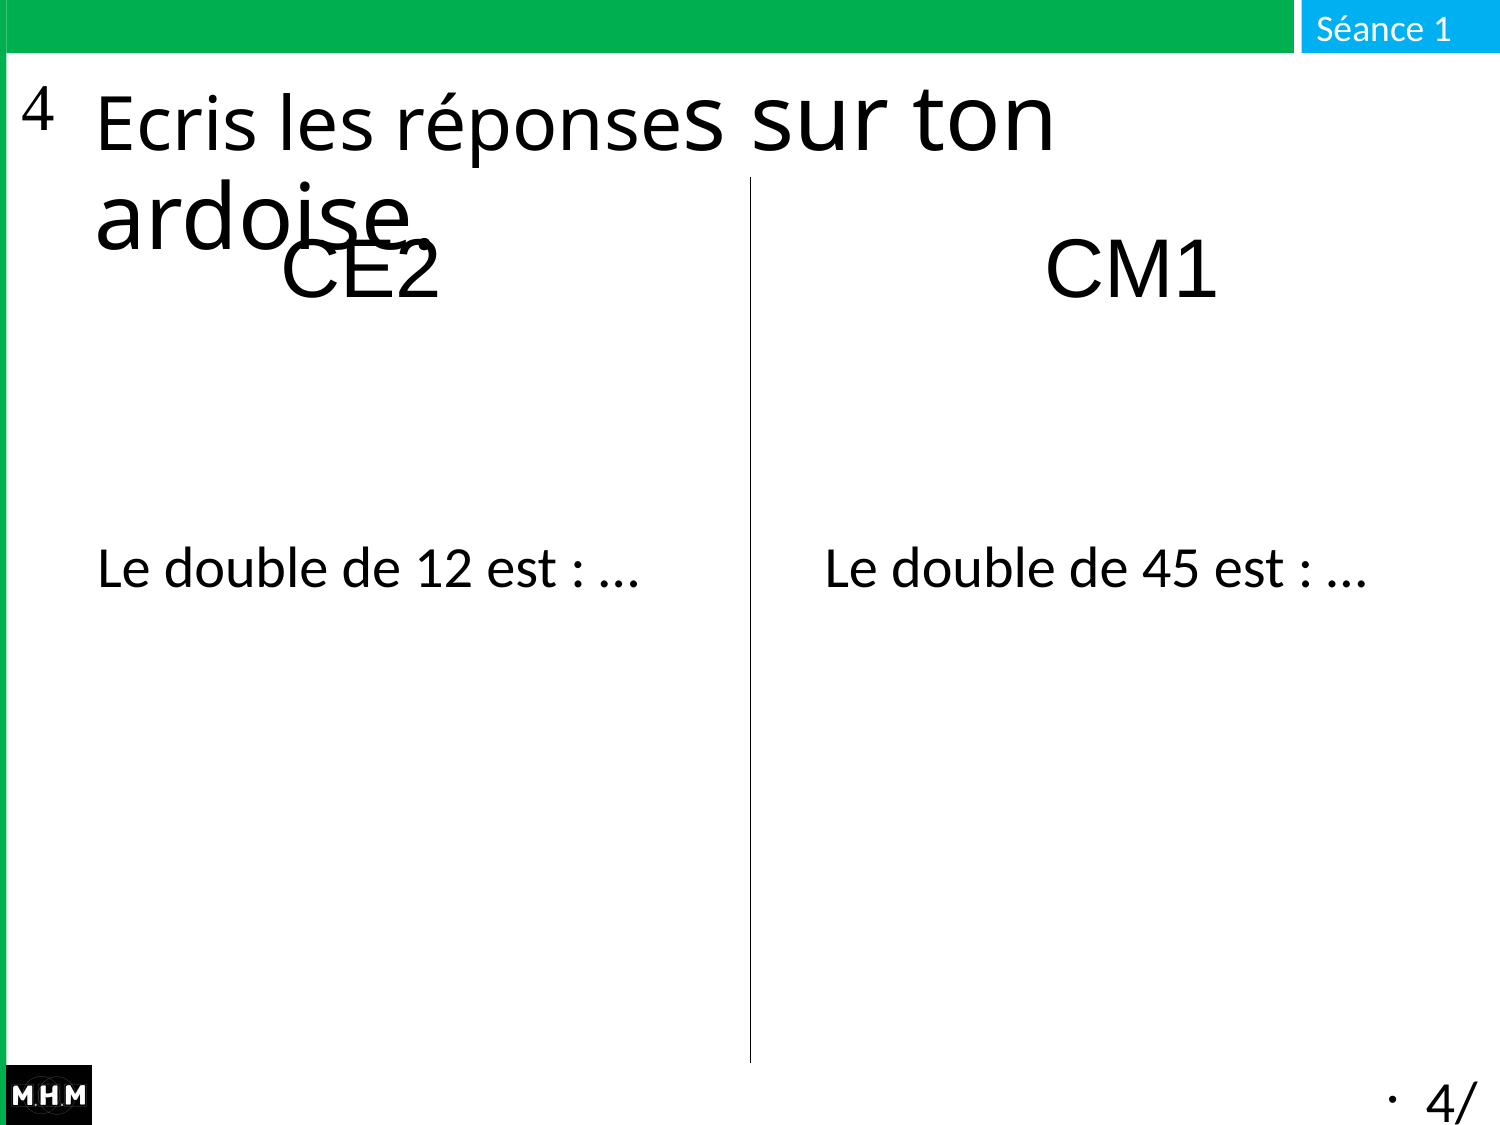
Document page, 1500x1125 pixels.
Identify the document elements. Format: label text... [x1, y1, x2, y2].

title Ecris les réponses sur ton ardoise. [79, 64, 1374, 153]
text_box CE2 CM1 [265, 206, 1241, 315]
list 4/8 [1373, 1064, 1500, 1125]
text_box Le double de 12 est : … [82, 452, 655, 697]
picture [6, 1065, 92, 1125]
text_box Le double de 45 est : … [809, 452, 1382, 697]
